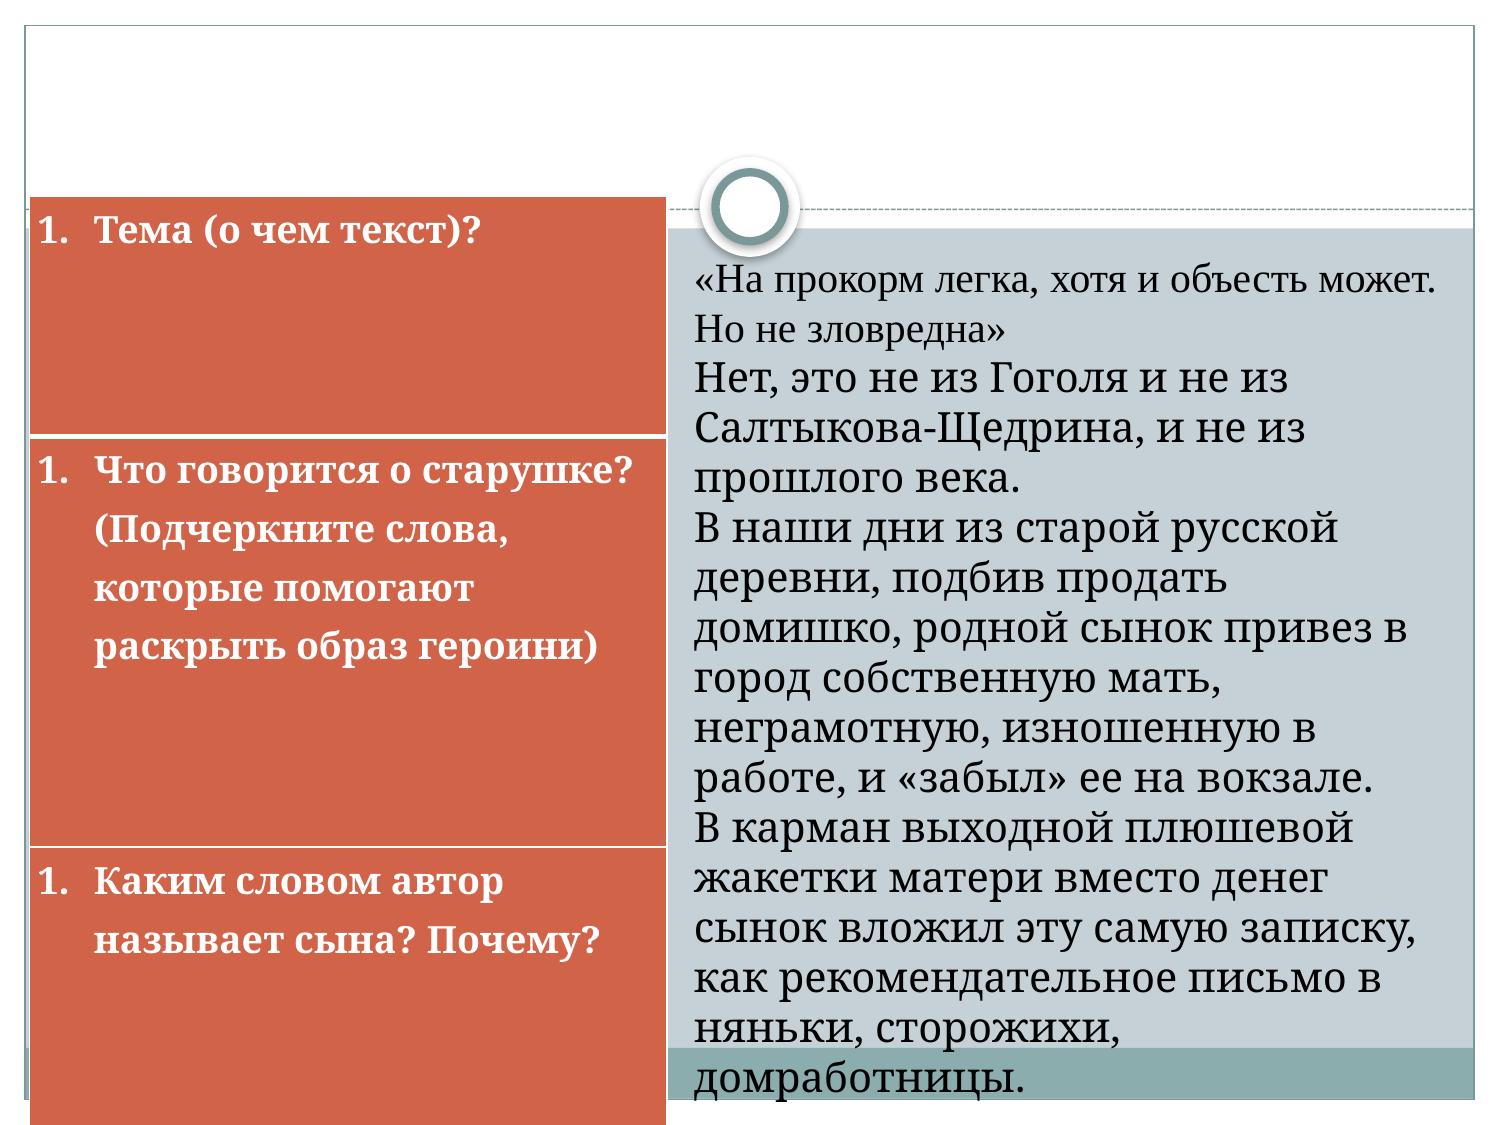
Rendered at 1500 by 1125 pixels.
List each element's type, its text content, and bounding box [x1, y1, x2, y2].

table_header Тема (о чем текст)? [30, 197, 666, 434]
text_box «На прокорм легка, хотя и объесть может. Но не зловредна» Нет, это не из Гоголя и не из Салтыкова-Щедрина, и не из прошлого века. В наши дни из старой русской деревни, подбив продать домишко, родной сынок привез в город собственную мать, неграмотную, изношенную в работе, и «забыл» ее на вокзале. В карман выходной плюшевой жакетки матери вместо денег сынок вложил эту самую записку, как рекомендательное письмо в няньки, сторожихи, домработницы. [679, 243, 1459, 1109]
table_cell Каким словом автор называет сына? Почему? [30, 848, 666, 1125]
table_cell Что говорится о старушке? (Подчеркните слова, которые помогают раскрыть образ героини) [30, 439, 666, 846]
